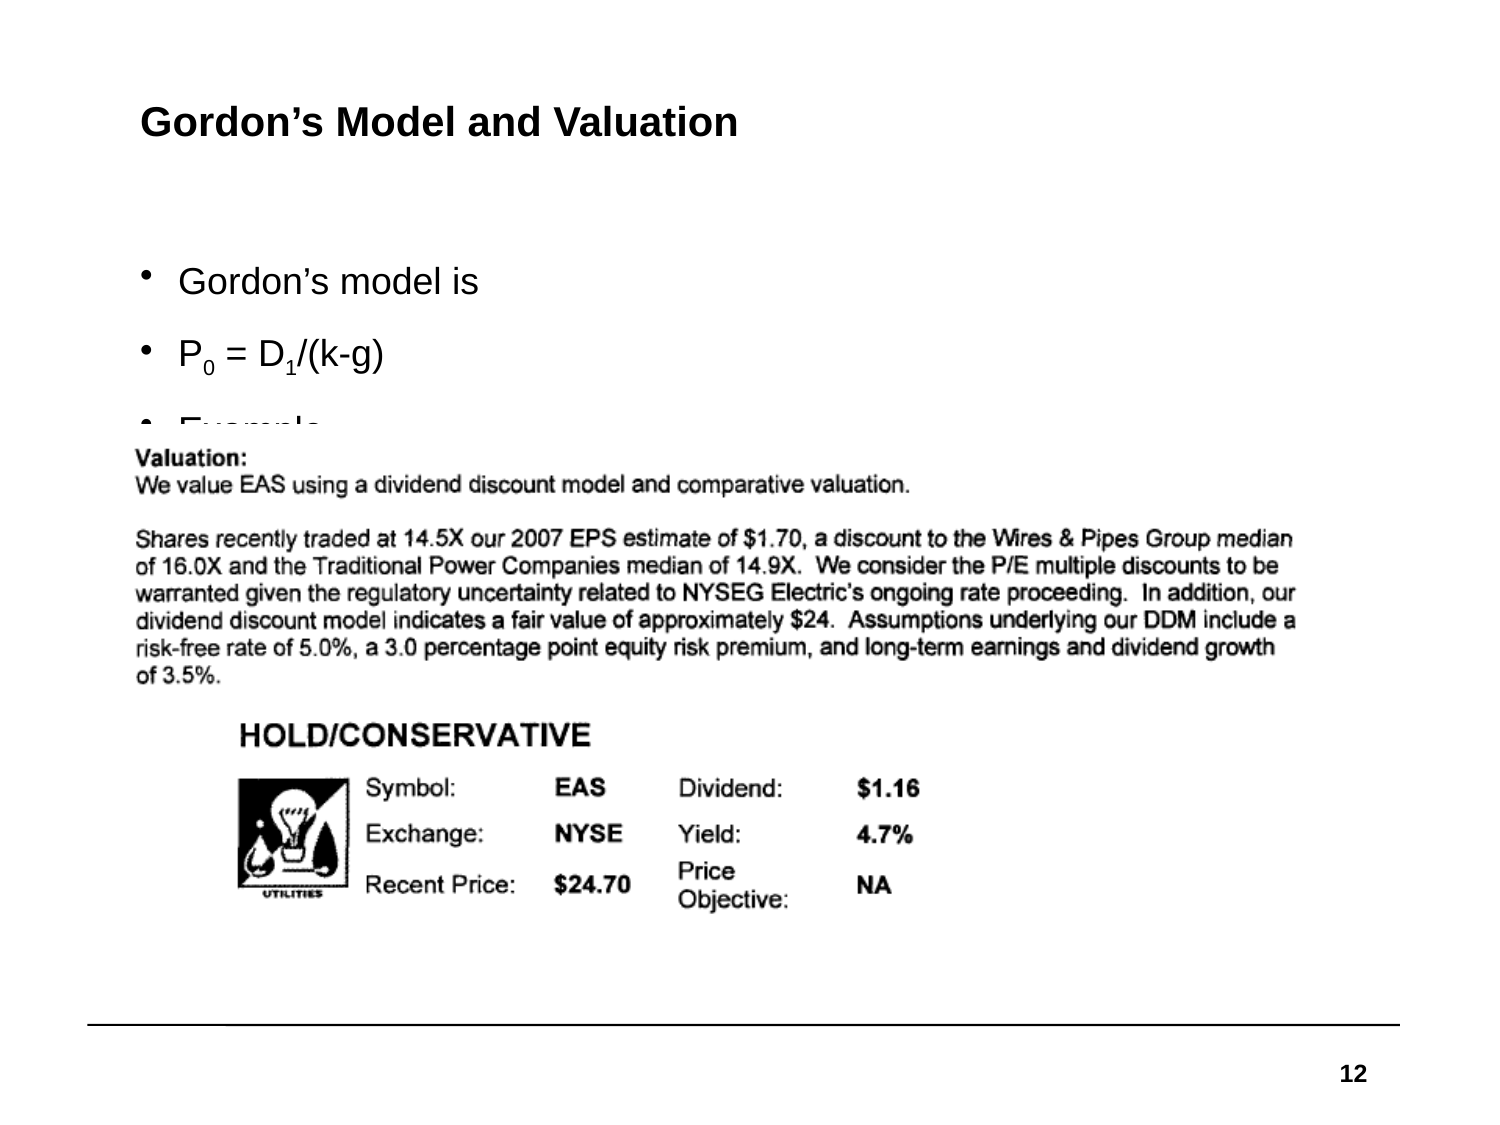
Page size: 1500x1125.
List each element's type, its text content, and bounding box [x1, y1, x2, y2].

picture [99, 424, 1355, 956]
list Gordon’s model is P0 = D1/(k-g) Example [125, 717, 1338, 1000]
title Gordon’s Model and Valuation [125, 87, 1375, 225]
list Gordon’s model is P0 = D1/(k-g) Example [125, 249, 1338, 423]
